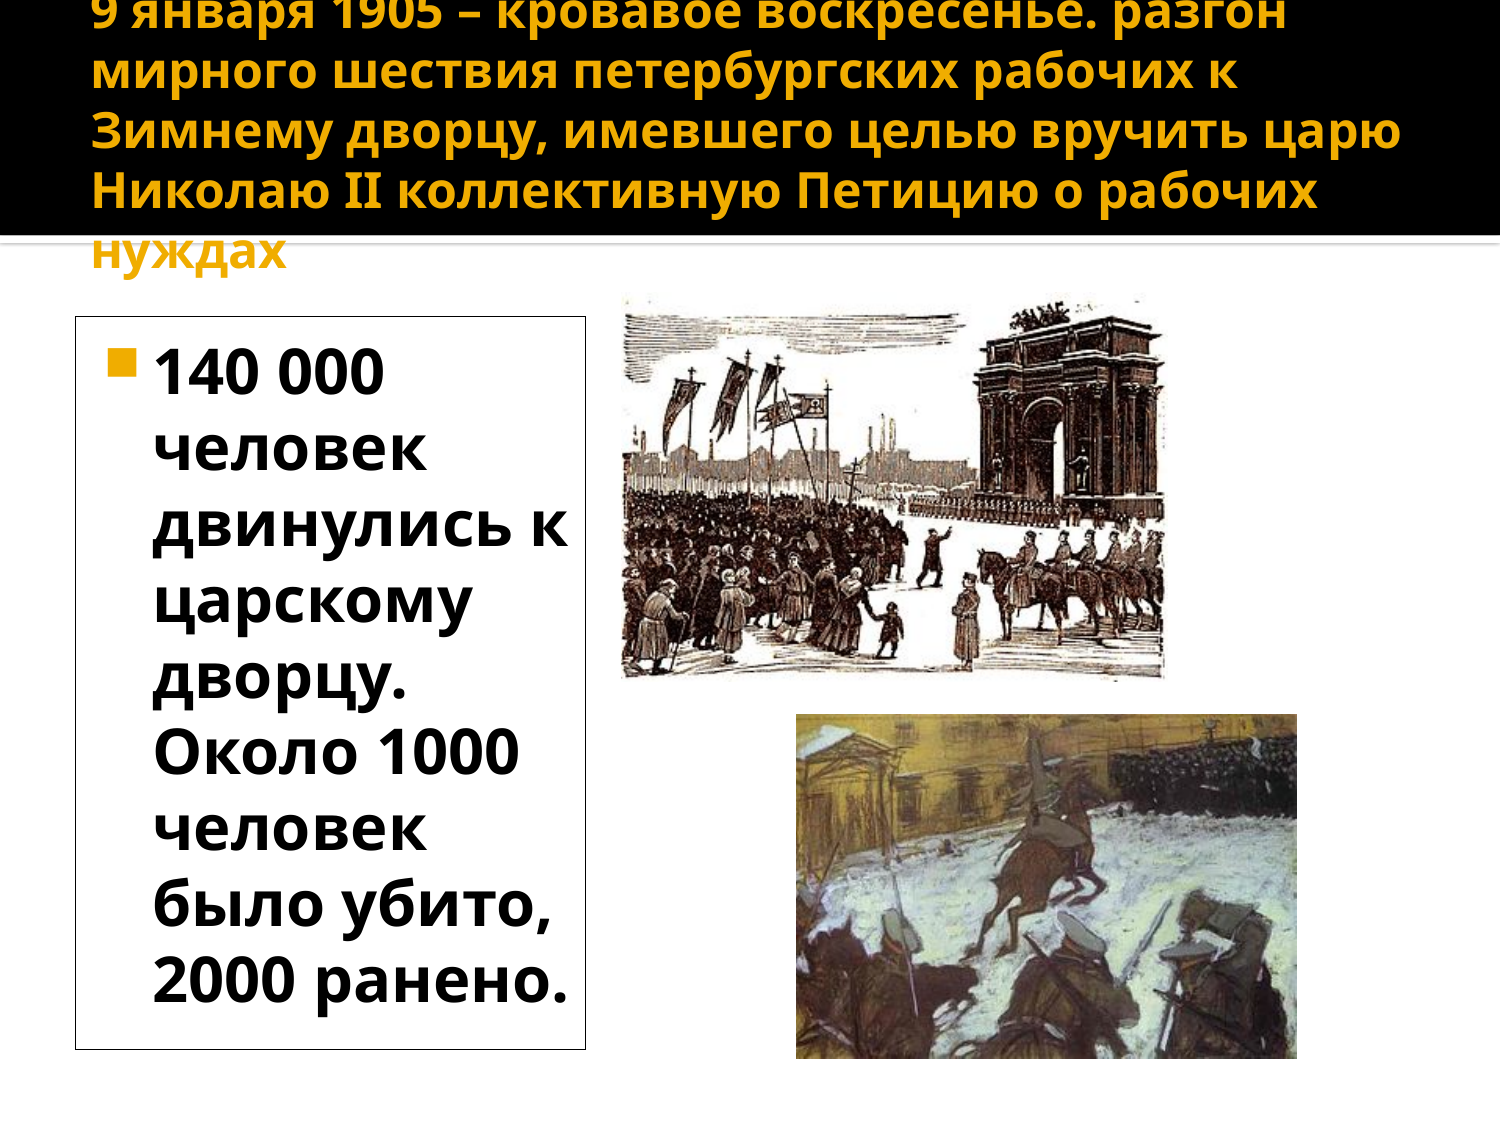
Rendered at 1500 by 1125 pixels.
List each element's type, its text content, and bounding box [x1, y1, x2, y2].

picture [796, 714, 1297, 1059]
picture [620, 292, 1168, 682]
list 140 000 человек двинулись к царскому дворцу. Около 1000 человек было убито, 2000 ранено. [75, 316, 586, 1050]
title 9 января 1905 – кровавое воскресенье. разгон мирного шествия петербургских рабочих к Зимнему дворцу, имевшего целью вручить царю Николаю II коллективную Петицию о рабочих нуждах [75, 25, 1425, 231]
